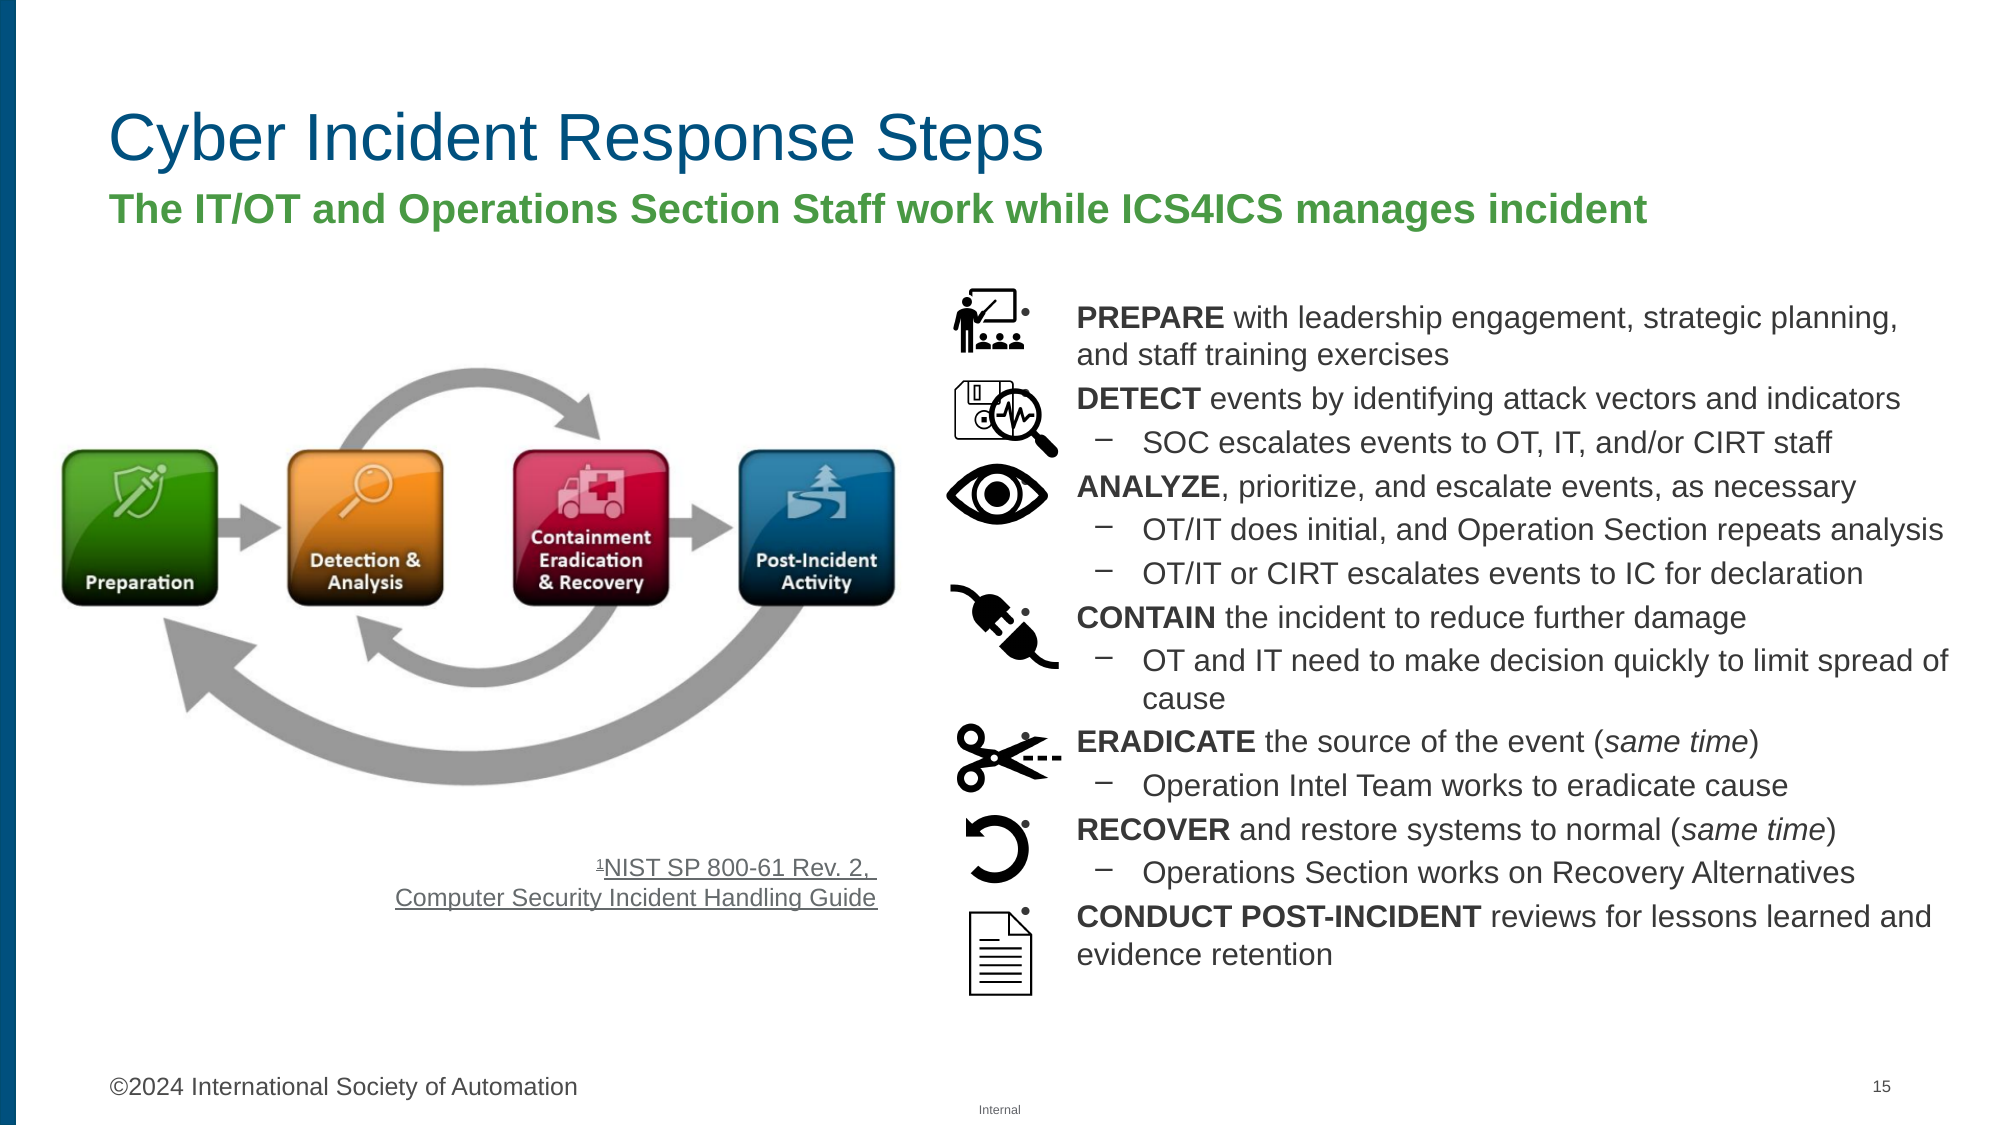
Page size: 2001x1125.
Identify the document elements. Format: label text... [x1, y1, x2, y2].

picture [948, 570, 1061, 683]
title Cyber Incident Response Steps [93, 93, 1819, 174]
list The IT/OT and Operations Section Staff work while ICS4ICS manages incident [93, 174, 1819, 258]
picture [950, 903, 1051, 1004]
picture [952, 701, 1066, 892]
picture [949, 280, 1029, 360]
picture [29, 351, 925, 802]
slide_number 15 [1456, 1071, 1907, 1100]
picture [936, 368, 1066, 555]
text_box PREPARE with leadership engagement, strategic planning, and staff training exercises DETECT events by identifying attack vectors and indicators SOC escalates events to OT, IT, and/or CIRT staff ANALYZE, prioritize, and escalate events, as necessary OT/IT does initial, and Operation Section repeats analysis OT/IT or CIRT escalates events to IC for declaration CONTAIN the incident to reduce further damage OT and IT need to make decision quickly to limit spread of cause ERADICATE the source of the event (same time) Operation Intel Team works to eradicate cause RECOVER and restore systems to normal (same time) Operations Section works on Recovery Alternatives CONDUCT POST-INCIDENT reviews for lessons learned and evidence retention [1005, 289, 1969, 987]
text_box 1NIST SP 800-61 Rev. 2, Computer Security Incident Handling Guide [98, 844, 893, 920]
